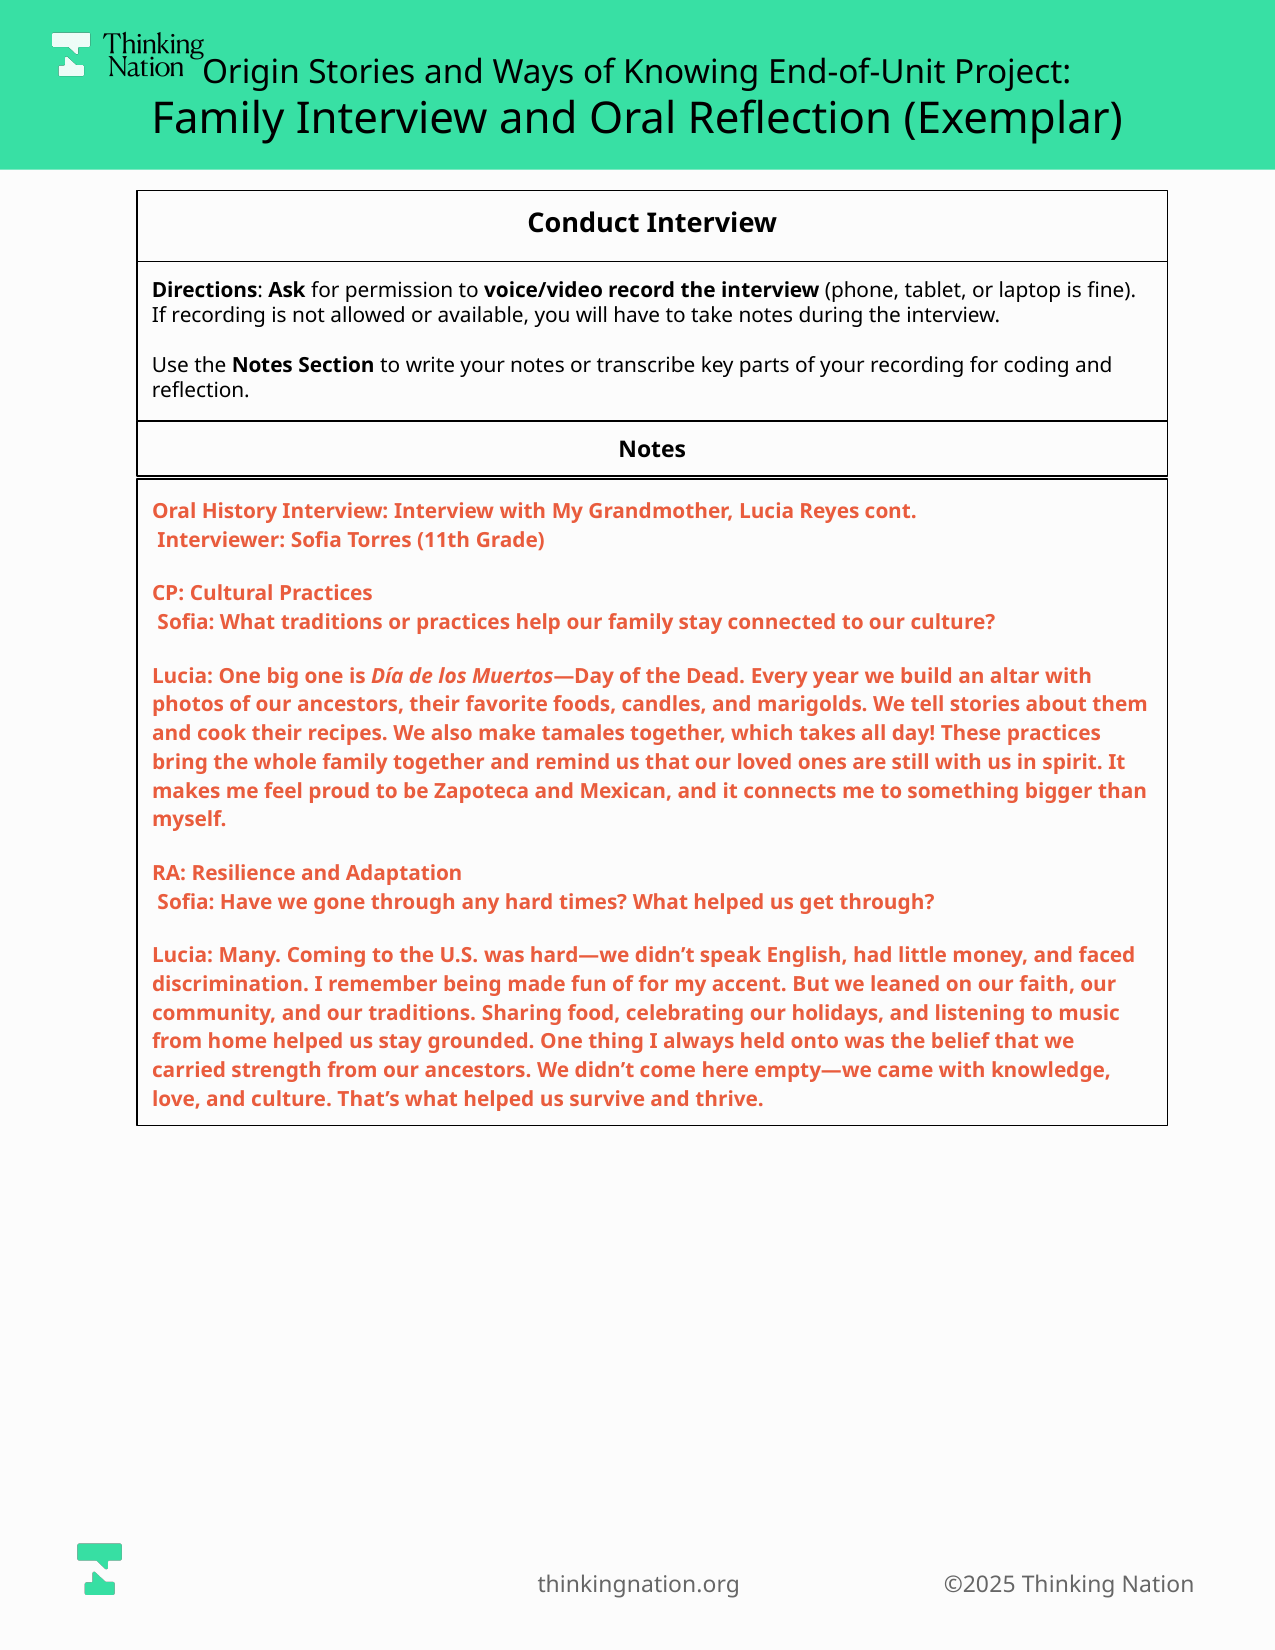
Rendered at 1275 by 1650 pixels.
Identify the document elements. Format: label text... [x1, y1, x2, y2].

text_box Directions: Ask for permission to voice/video record the interview (phone, tablet, or laptop is fine). If recording is not allowed or available, you will have to take notes during the interview. Use the Notes Section to write your notes or transcribe key parts of your recording for coding and reflection. [136, 261, 1168, 421]
picture [63, 1533, 135, 1605]
text_box thinkingnation.org [488, 1553, 790, 1605]
text_box Conduct Interview [136, 190, 1168, 261]
text_box Notes [137, 420, 1168, 476]
text_box Origin Stories and Ways of Knowing End-of-Unit Project: Family Interview and Oral Reflection (Exemplar) [0, 0, 1275, 170]
picture [35, 17, 210, 91]
text_box ©2025 Thinking Nation [909, 1553, 1211, 1605]
text_box Oral History Interview: Interview with My Grandmother, Lucia Reyes cont. Interviewer: Sofia Torres (11th Grade) CP: Cultural Practices Sofia: What traditions or practices help our family stay connected to our culture? Lucia: One big one is Día de los Muertos—Day of the Dead. Every year we build an altar with photos of our ancestors, their favorite foods, candles, and marigolds. We tell stories about them and cook their recipes. We also make tamales together, which takes all day! These practices bring the whole family together and remind us that our loved ones are still with us in spirit. It makes me feel proud to be Zapoteca and Mexican, and it connects me to something bigger than myself. RA: Resilience and Adaptation Sofia: Have we gone through any hard times? What helped us get through? Lucia: Many. Coming to the U.S. was hard—we didn’t speak English, had little money, and faced discrimination. I remember being made fun of for my accent. But we leaned on our faith, our community, and our traditions. Sharing food, celebrating our holidays, and listening to music from home helped us stay grounded. One thing I always held onto was the belief that we carried strength from our ancestors. We didn’t come here empty—we came with knowledge, love, and culture. That’s what helped us survive and thrive. [137, 478, 1168, 1126]
